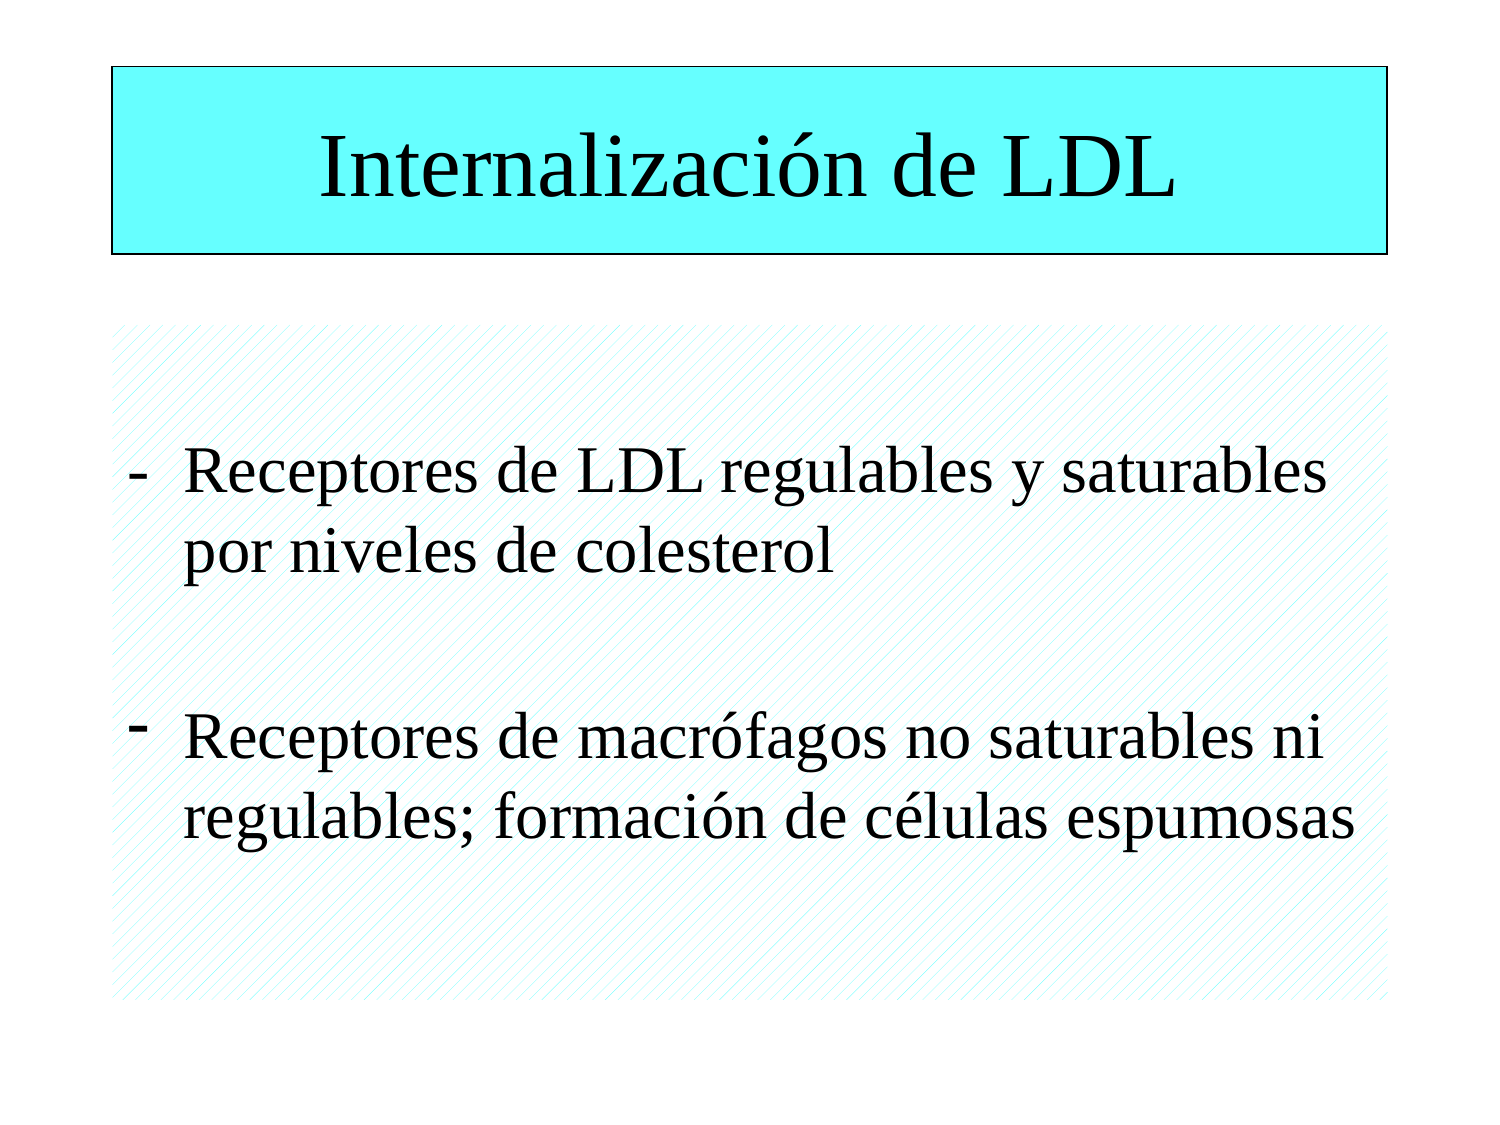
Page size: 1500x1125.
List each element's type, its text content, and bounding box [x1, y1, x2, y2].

list - Receptores de LDL regulables y saturables por niveles de colesterol Receptores de macrófagos no saturables ni regulables; formación de células espumosas [112, 324, 1388, 1001]
title Internalización de LDL [111, 66, 1388, 255]
